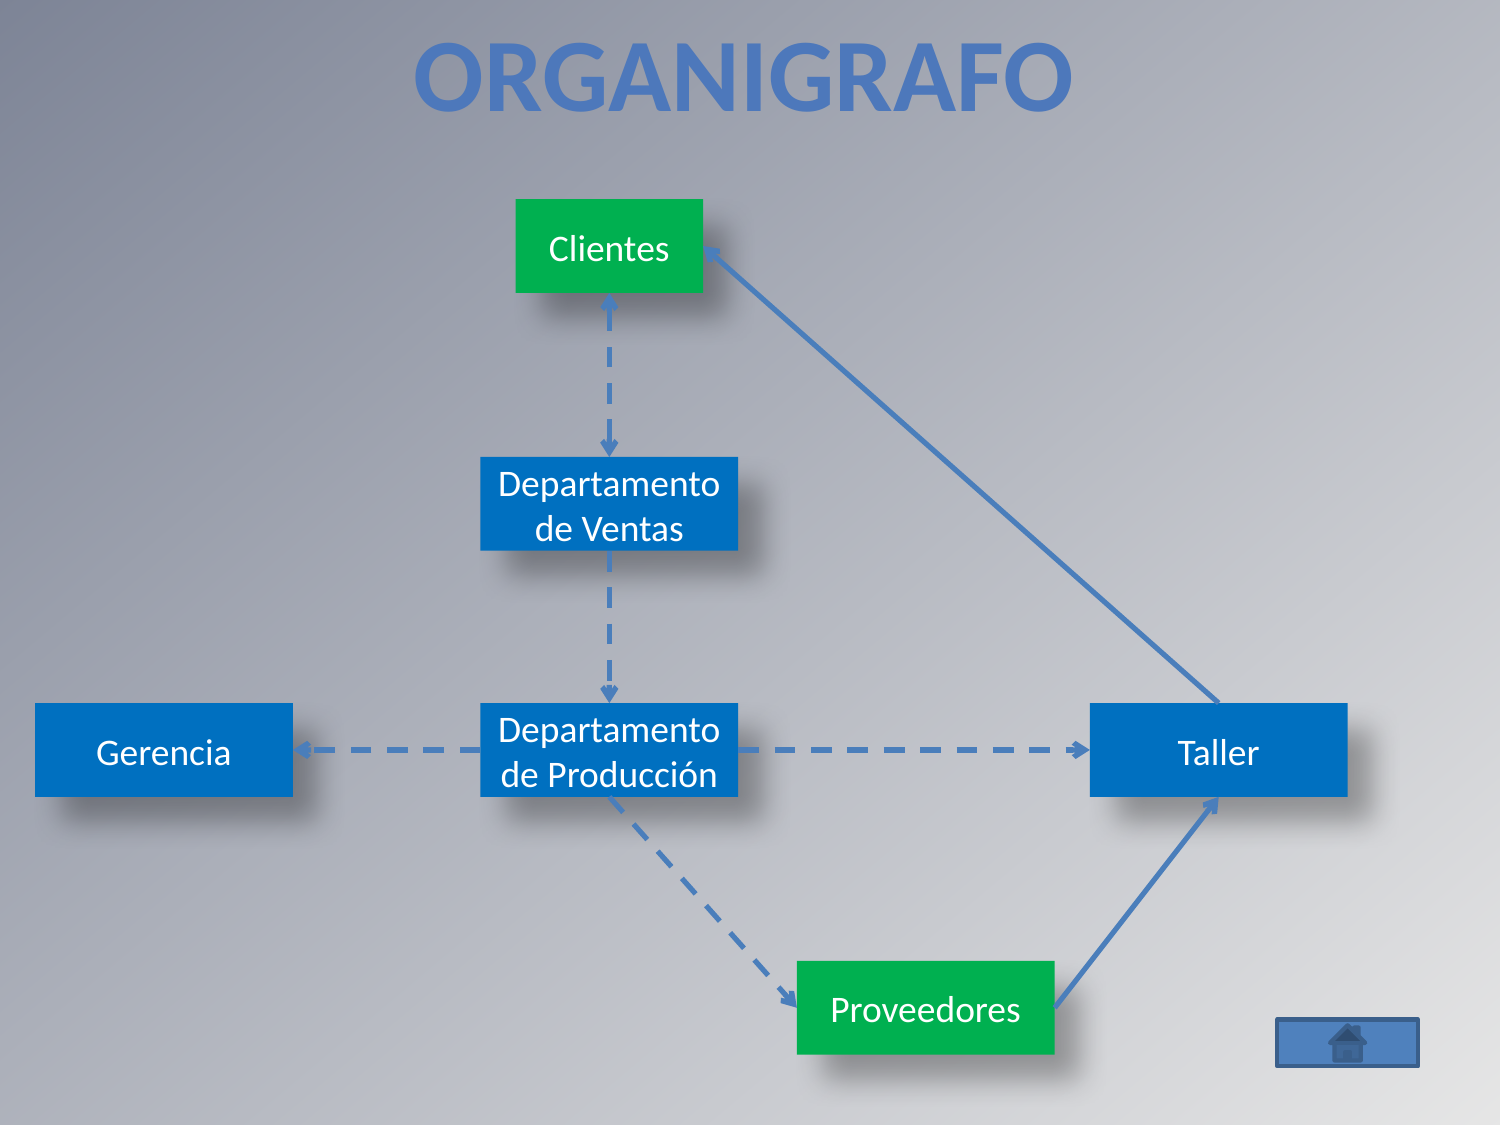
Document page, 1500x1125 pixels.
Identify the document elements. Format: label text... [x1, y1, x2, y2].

text_box Taller [1088, 701, 1350, 799]
text_box Departamento de Ventas [478, 455, 727, 553]
text_box Gerencia [33, 701, 295, 799]
text_box Organigrafo [46, 0, 1442, 140]
text_box Clientes [514, 197, 705, 295]
text_box [1275, 1017, 1420, 1068]
text_box Proveedores [795, 959, 1057, 1057]
text_box Departamento de Producción [478, 701, 740, 799]
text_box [597, 808, 809, 997]
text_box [1054, 796, 1219, 1008]
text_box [732, 216, 1190, 733]
